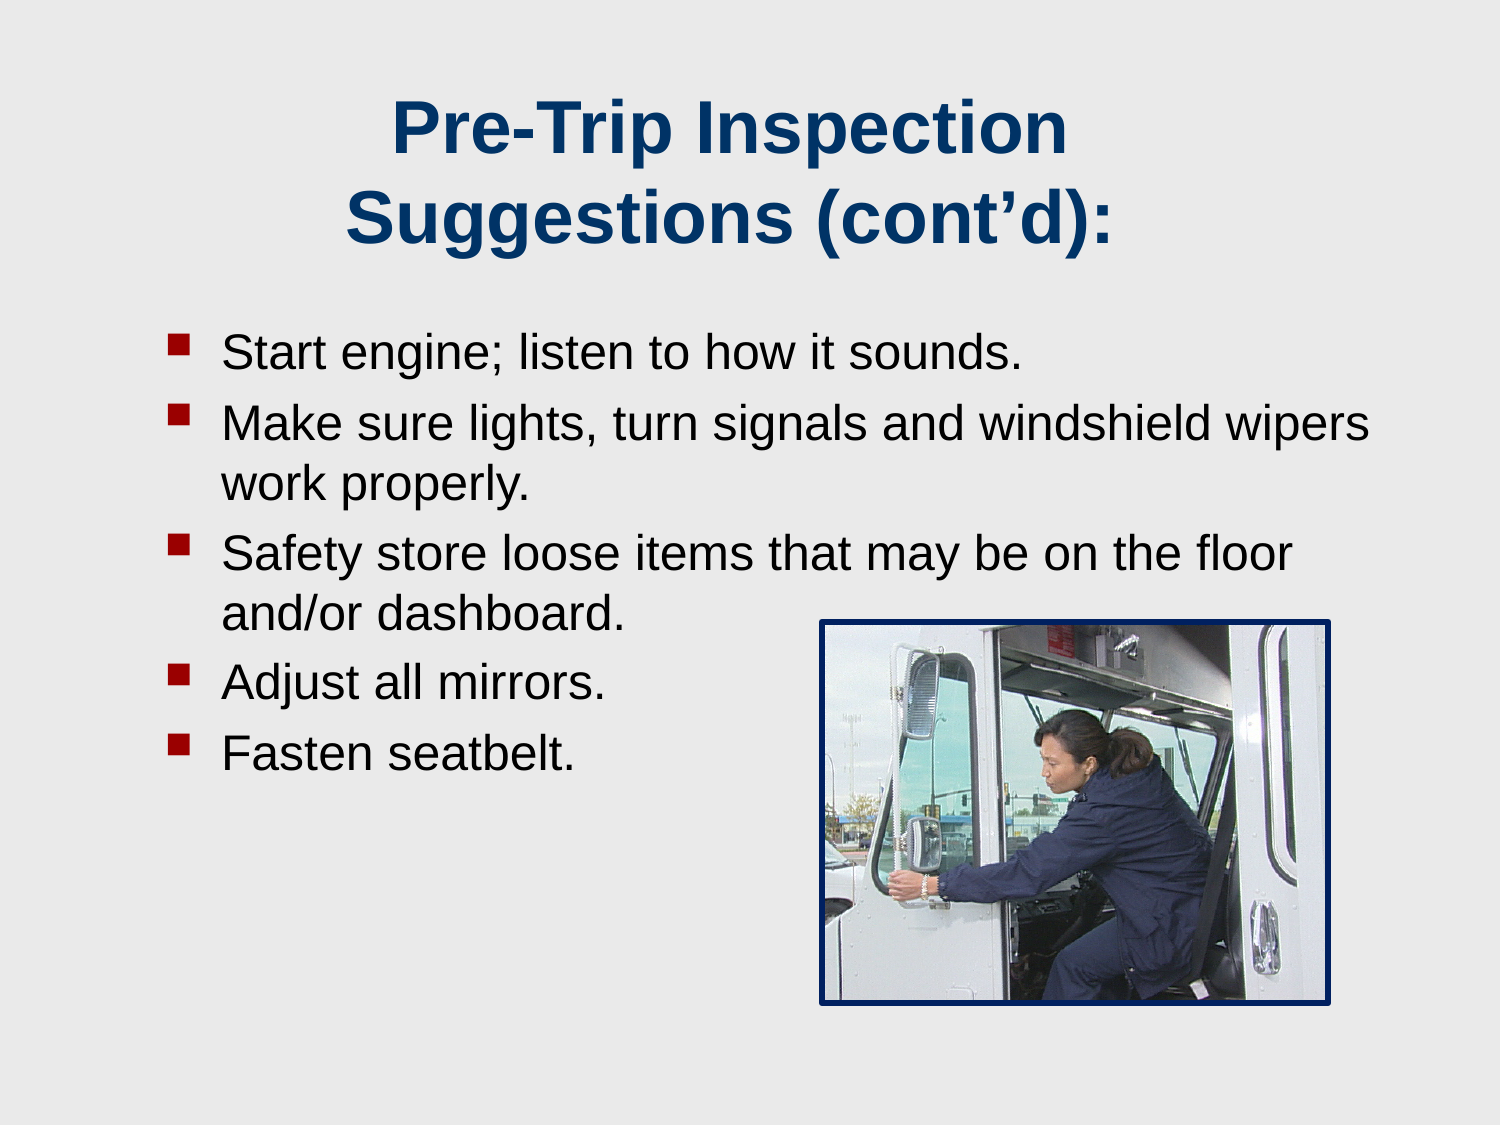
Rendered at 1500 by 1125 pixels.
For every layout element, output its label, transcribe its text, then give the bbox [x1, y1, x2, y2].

picture [824, 624, 1326, 1001]
title Pre-Trip Inspection Suggestions (cont’d): [0, 69, 1483, 267]
list Start engine; listen to how it sounds. Make sure lights, turn signals and windshield wipers work properly. Safety store loose items that may be on the floor and/or dashboard. Adjust all mirrors. Fasten seatbelt. [149, 312, 1451, 1001]
